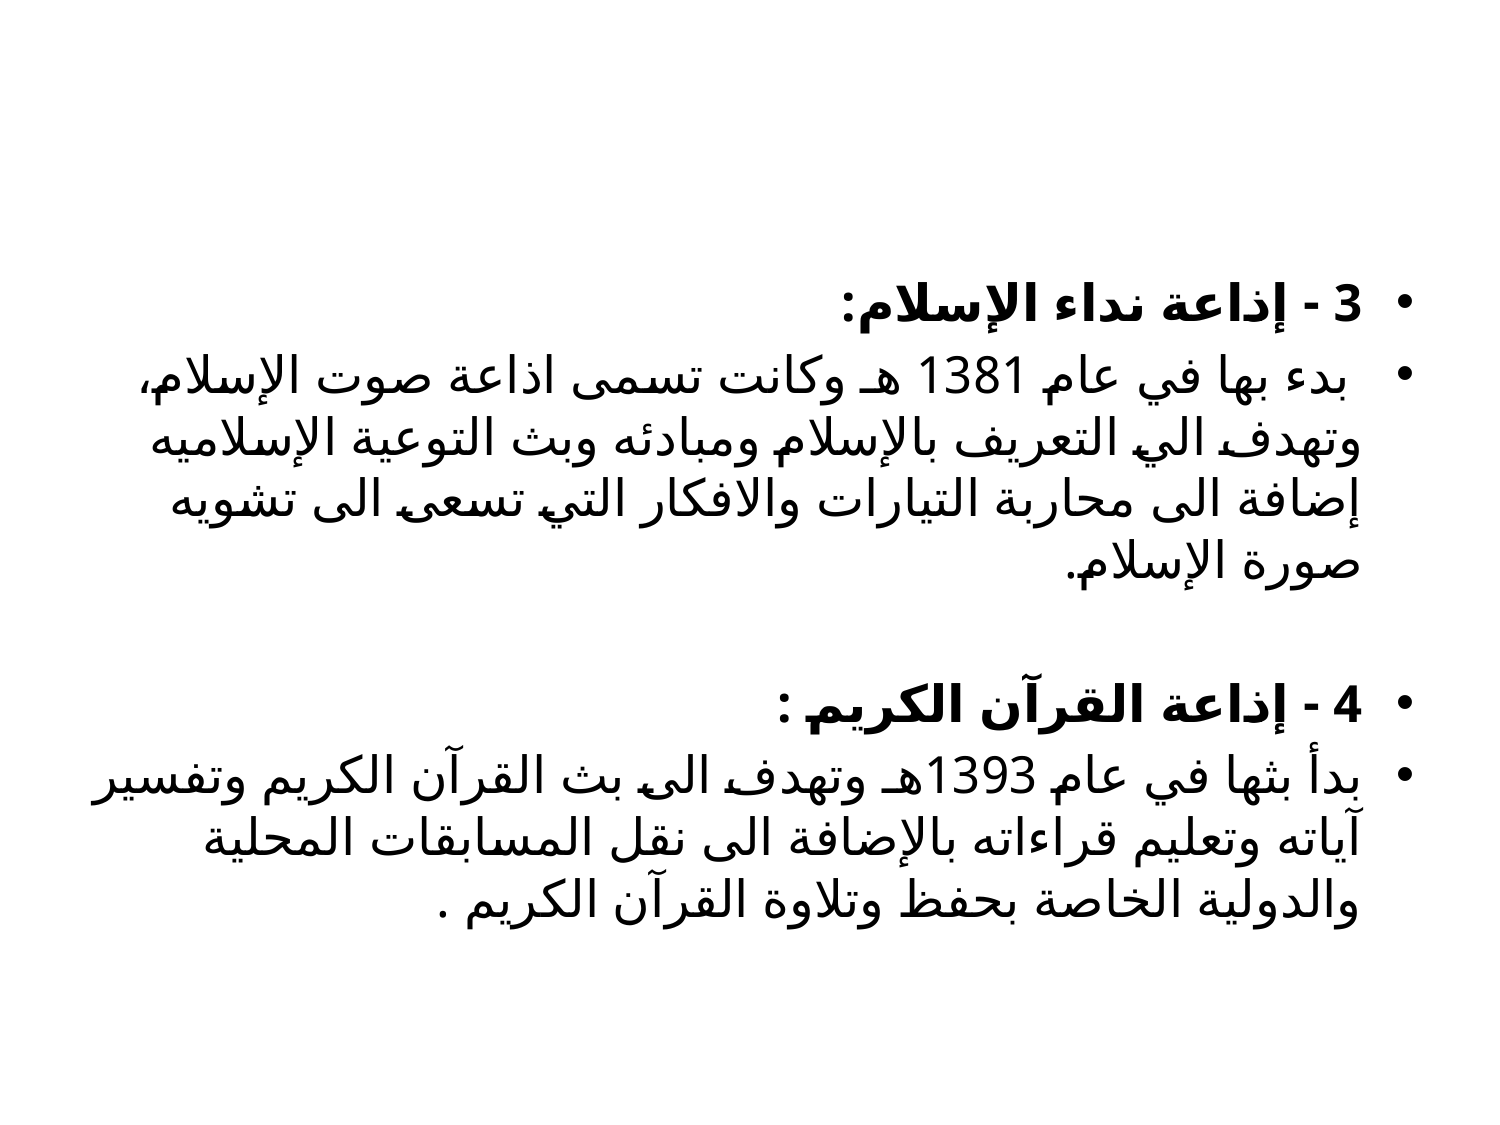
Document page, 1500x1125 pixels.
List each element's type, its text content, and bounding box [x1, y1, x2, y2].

list 3 - إذاعة نداء الإسلام: بدء بها في عام 1381 هـ وكانت تسمى اذاعة صوت الإسلام، وتهدف الي التعريف بالإسلام ومبادئه وبث التوعية الإسلاميه إضافة الى محاربة التيارات والافكار التي تسعى الى تشويه صورة الإسلام. 4 - إذاعة القرآن الكريم : بدأ بثها في عام 1393هـ وتهدف الى بث القرآن الكريم وتفسير آياته وتعليم قراءاته بالإضافة الى نقل المسابقات المحلية والدولية الخاصة بحفظ وتلاوة القرآن الكريم . [75, 262, 1425, 1005]
